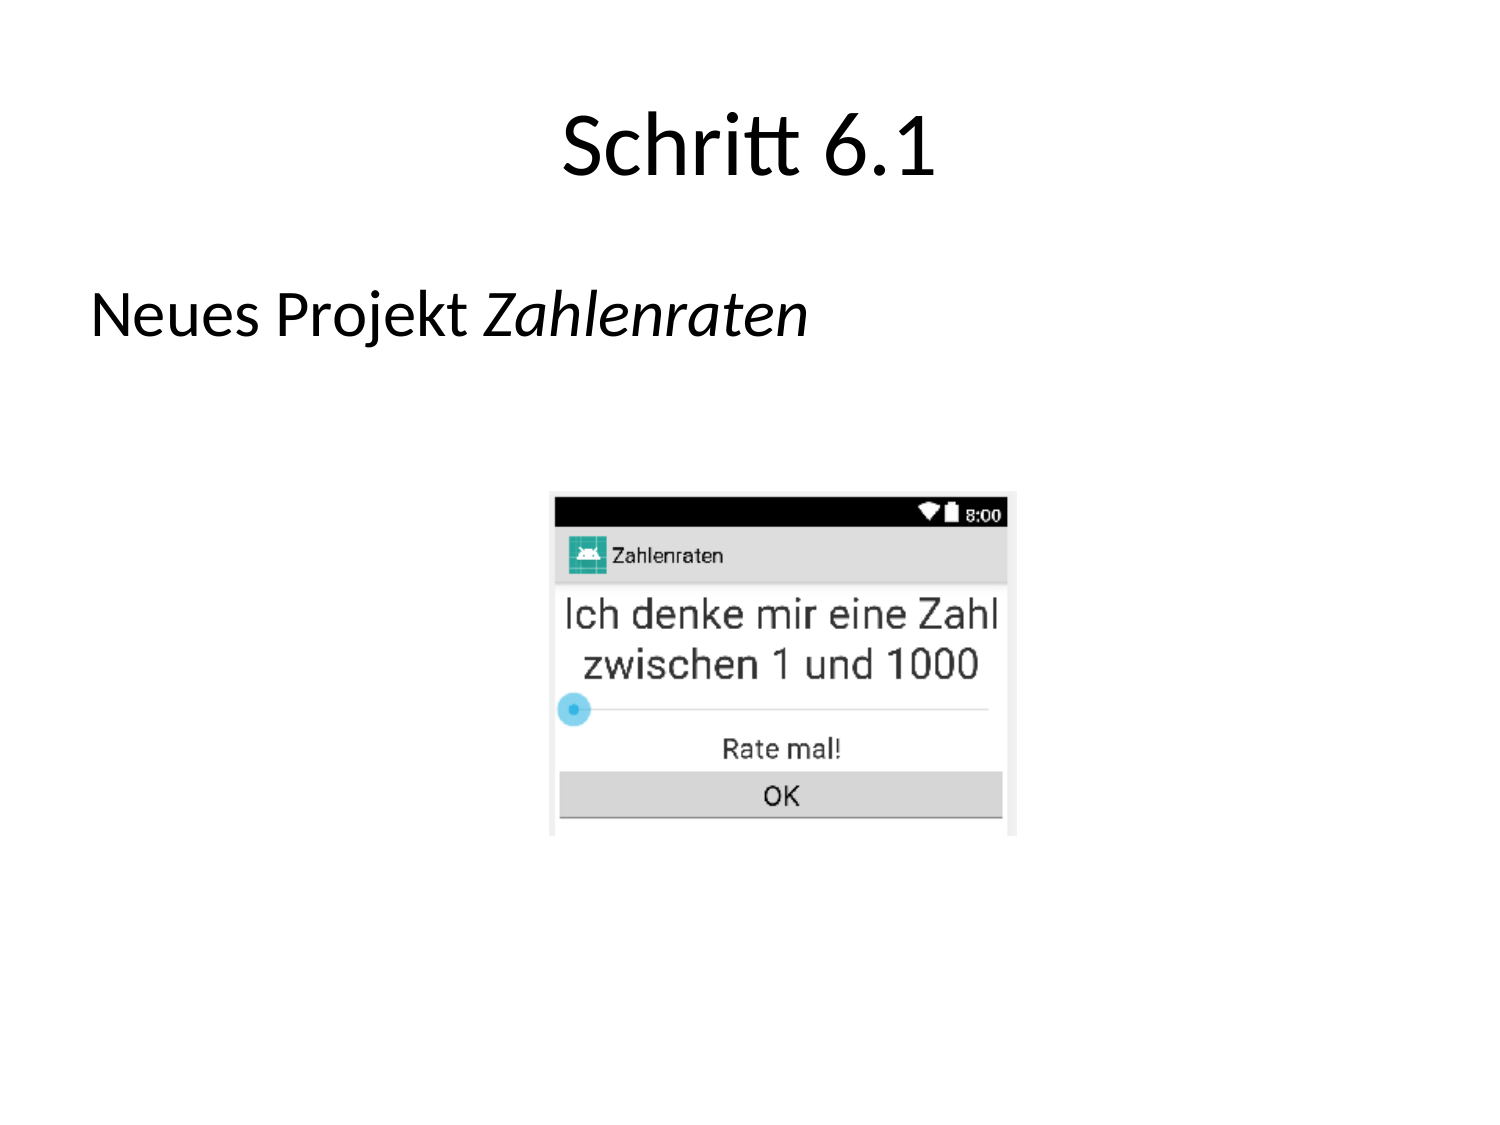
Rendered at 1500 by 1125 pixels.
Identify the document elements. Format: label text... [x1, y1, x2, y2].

list Neues Projekt Zahlenraten [75, 262, 1425, 1005]
title Schritt 6.1 [75, 45, 1425, 233]
picture [548, 491, 1017, 836]
